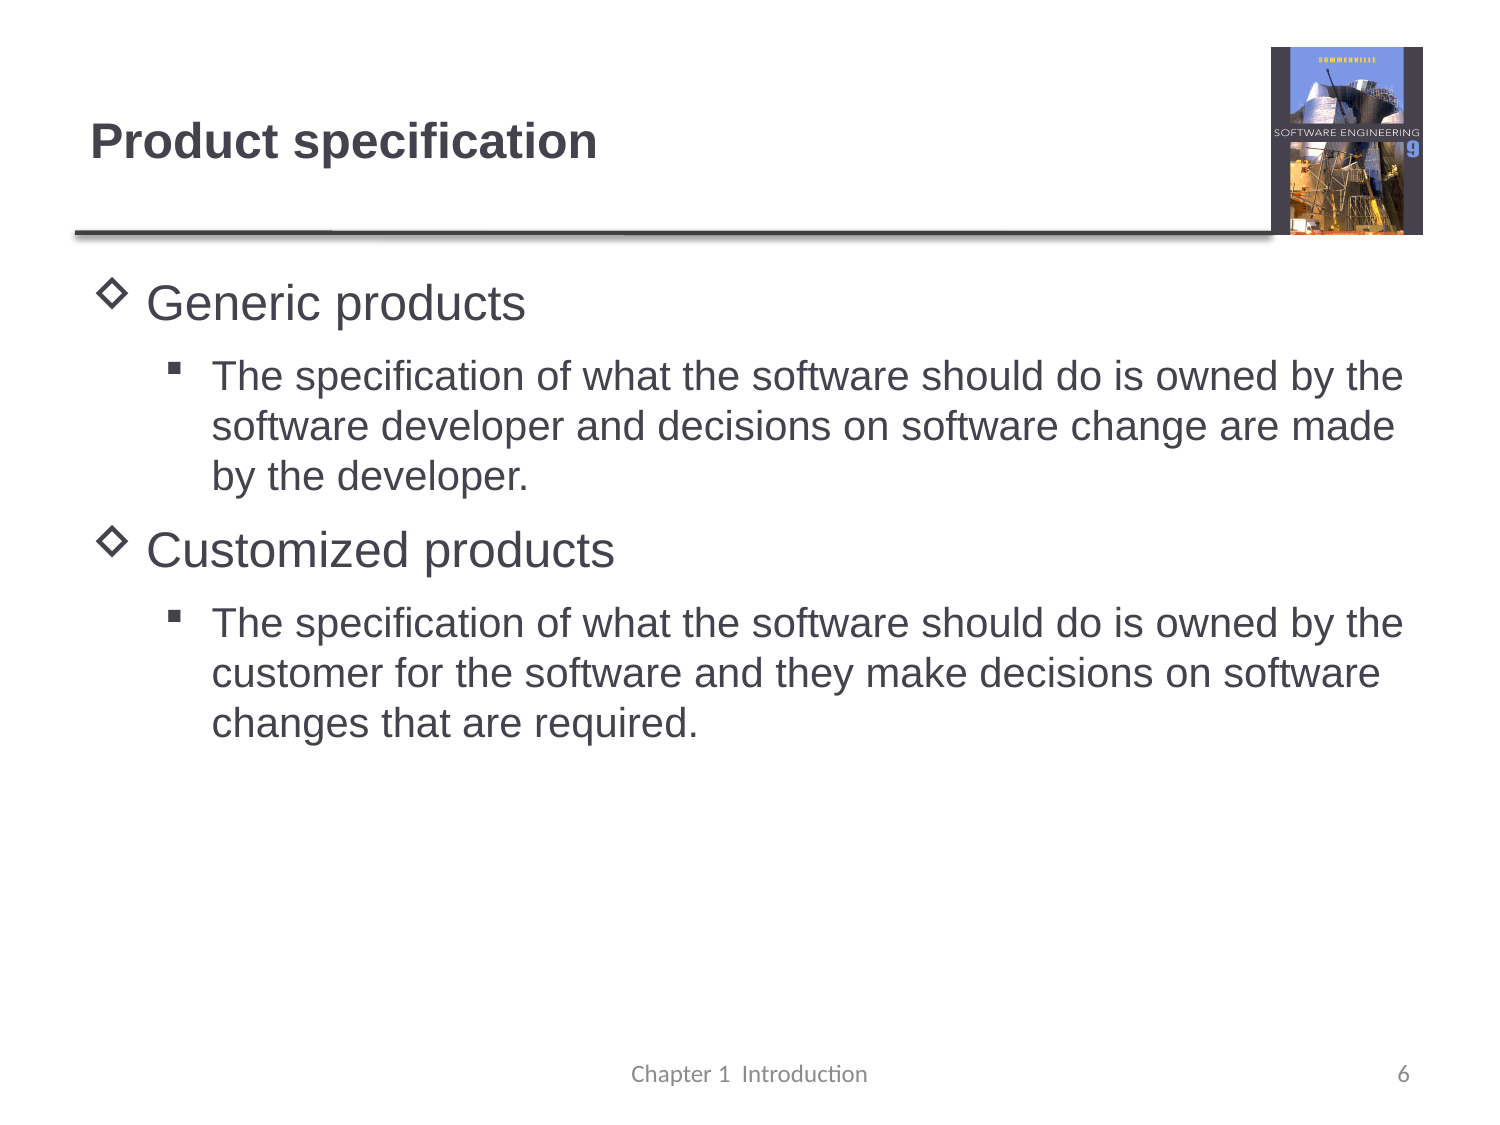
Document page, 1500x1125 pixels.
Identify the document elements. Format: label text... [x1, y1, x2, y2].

slide_number 6 [1074, 1042, 1425, 1103]
picture [1272, 47, 1423, 235]
list Generic products The specification of what the software should do is owned by the software developer and decisions on software change are made by the developer. Customized products The specification of what the software should do is owned by the customer for the software and they make decisions on software changes that are required. [75, 262, 1425, 1005]
title Product specification [74, 44, 1272, 233]
footer Chapter 1 Introduction [512, 1042, 988, 1103]
